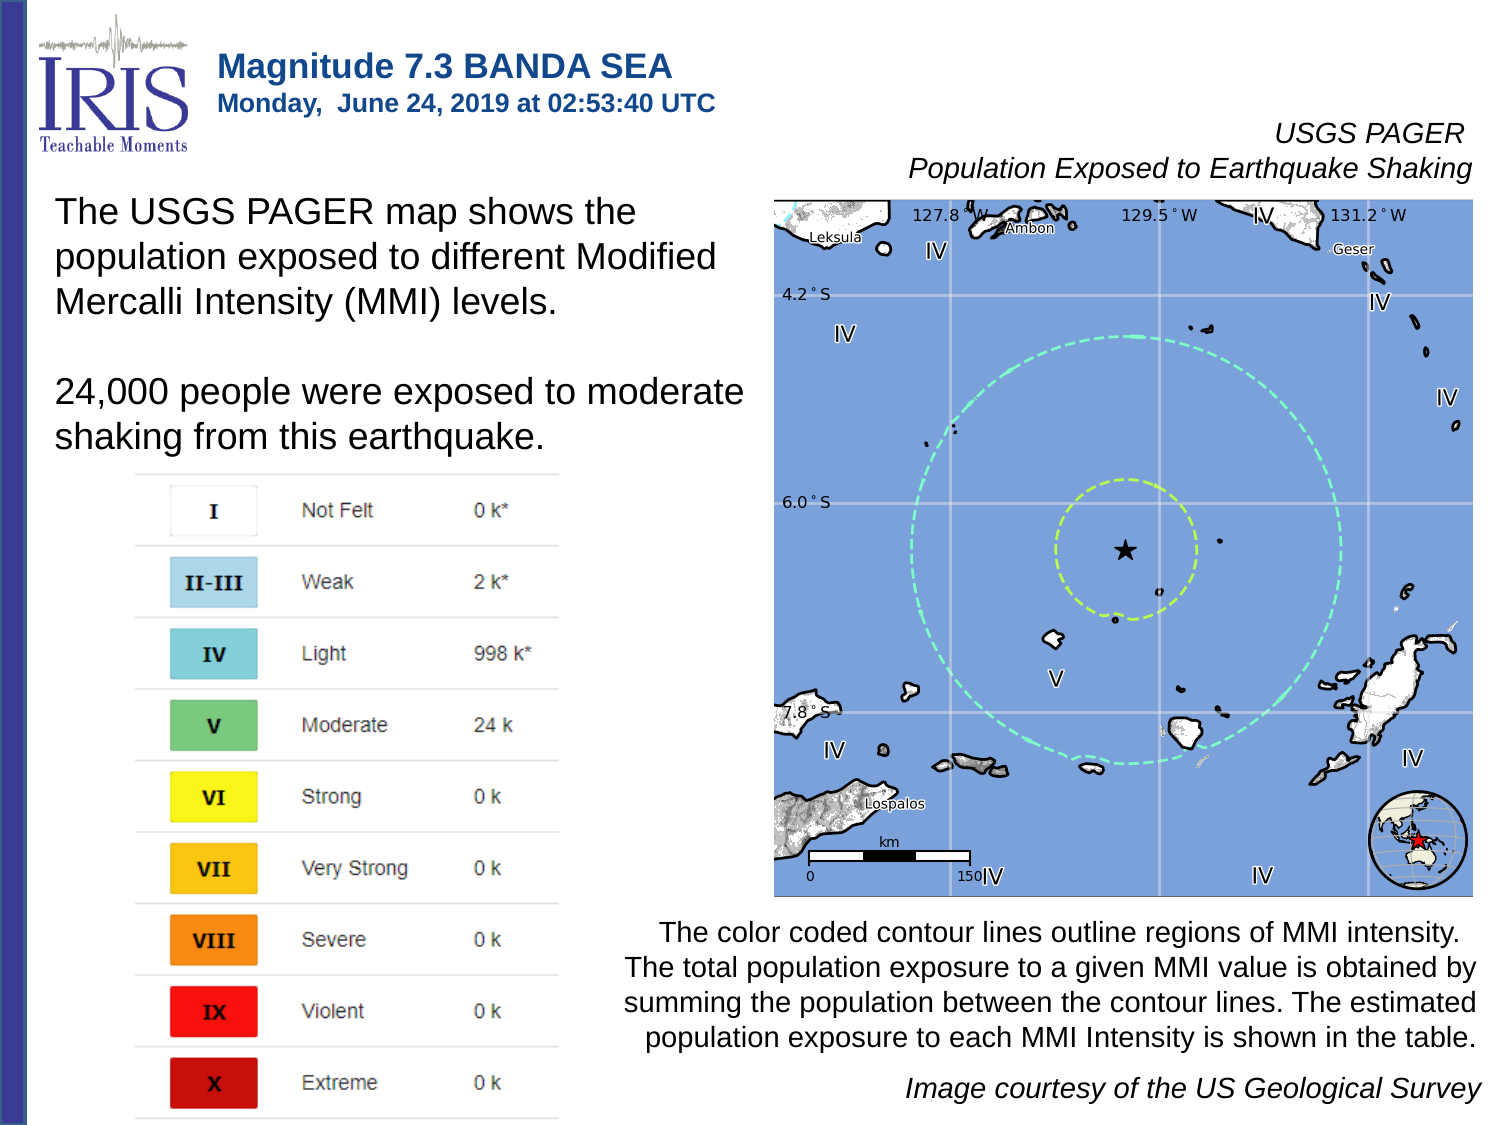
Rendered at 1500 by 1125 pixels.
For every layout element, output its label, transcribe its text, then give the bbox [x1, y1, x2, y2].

text_box Magnitude 7.3 BANDA SEA Monday, June 24, 2019 at 02:53:40 UTC [202, 0, 1499, 125]
text_box [0, 0, 27, 1125]
picture [39, 12, 188, 165]
picture [774, 199, 1473, 897]
text_box USGS PAGER Population Exposed to Earthquake Shaking [850, 125, 1489, 193]
picture [124, 465, 559, 1125]
text_box Image courtesy of the US Geological Survey [890, 1061, 1500, 1112]
text_box The color coded contour lines outline regions of MMI intensity. The total population exposure to a given MMI value is obtained by summing the population between the contour lines. The estimated population exposure to each MMI Intensity is shown in the table. [563, 905, 1493, 1061]
text_box The USGS PAGER map shows the population exposed to different Modified Mercalli Intensity (MMI) levels. 24,000 people were exposed to moderate shaking from this earthquake. [39, 179, 763, 465]
